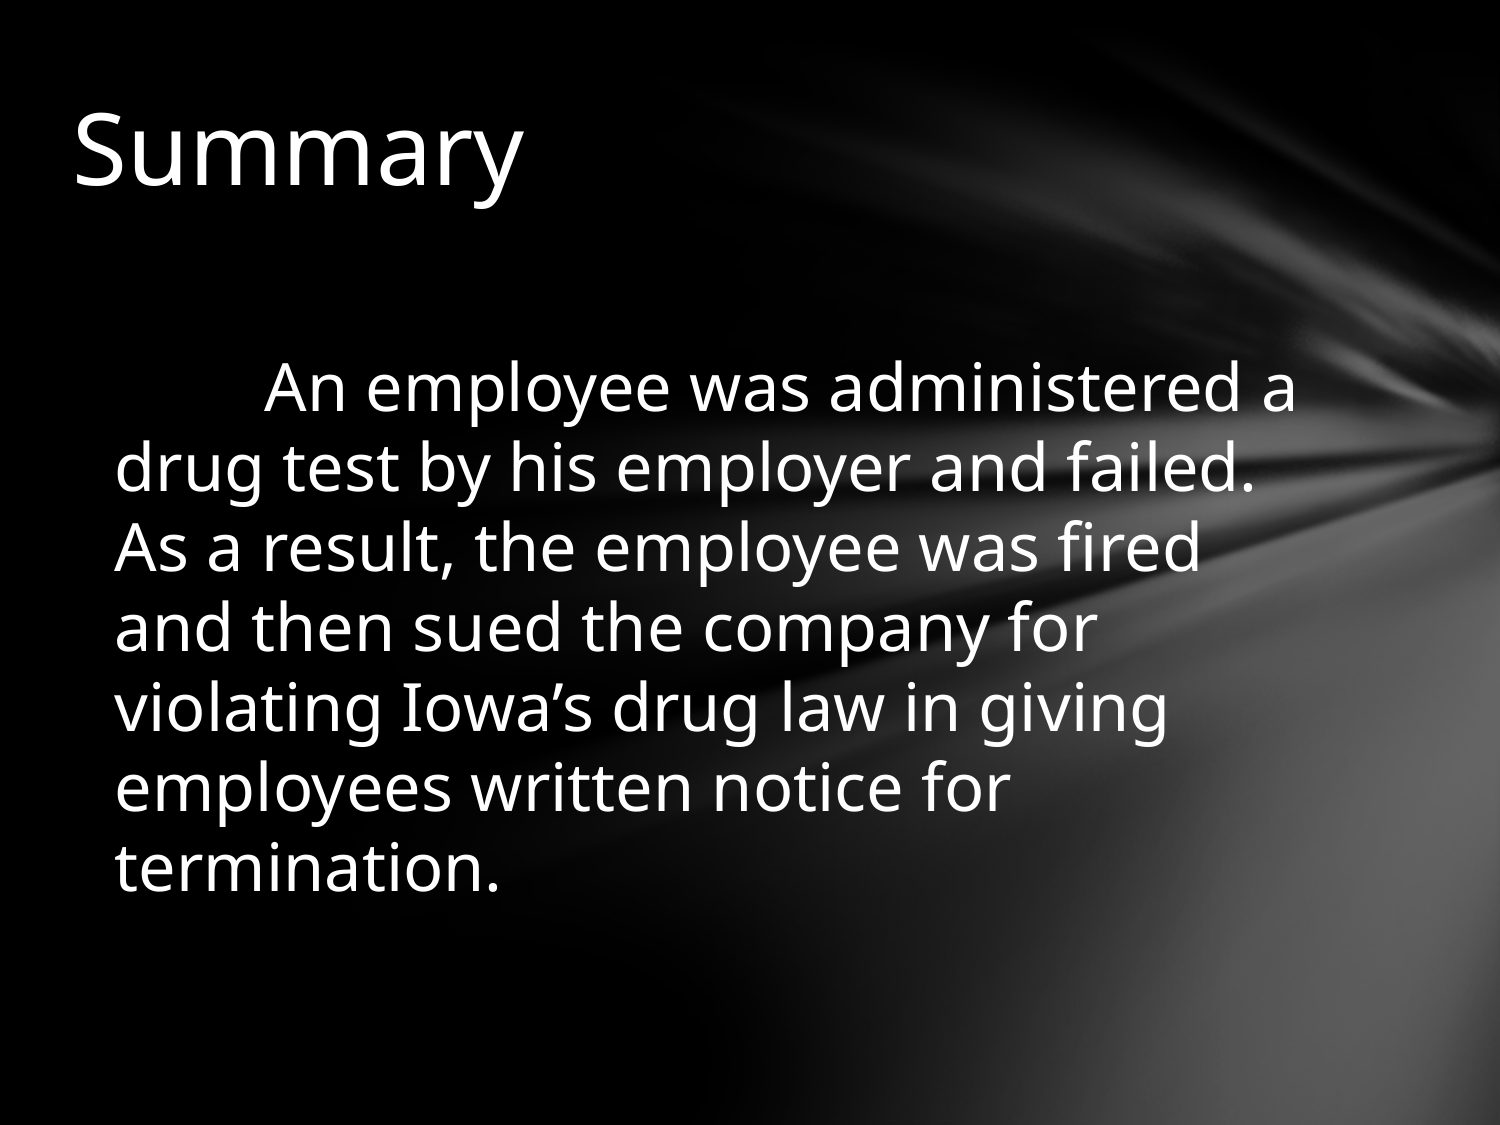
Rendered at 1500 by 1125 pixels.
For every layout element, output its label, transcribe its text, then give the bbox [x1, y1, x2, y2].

text_box An employee was administered a drug test by his employer and failed. As a result, the employee was fired and then sued the company for violating Iowa’s drug law in giving employees written notice for termination. [99, 337, 1350, 912]
title Summary [57, 37, 1318, 213]
